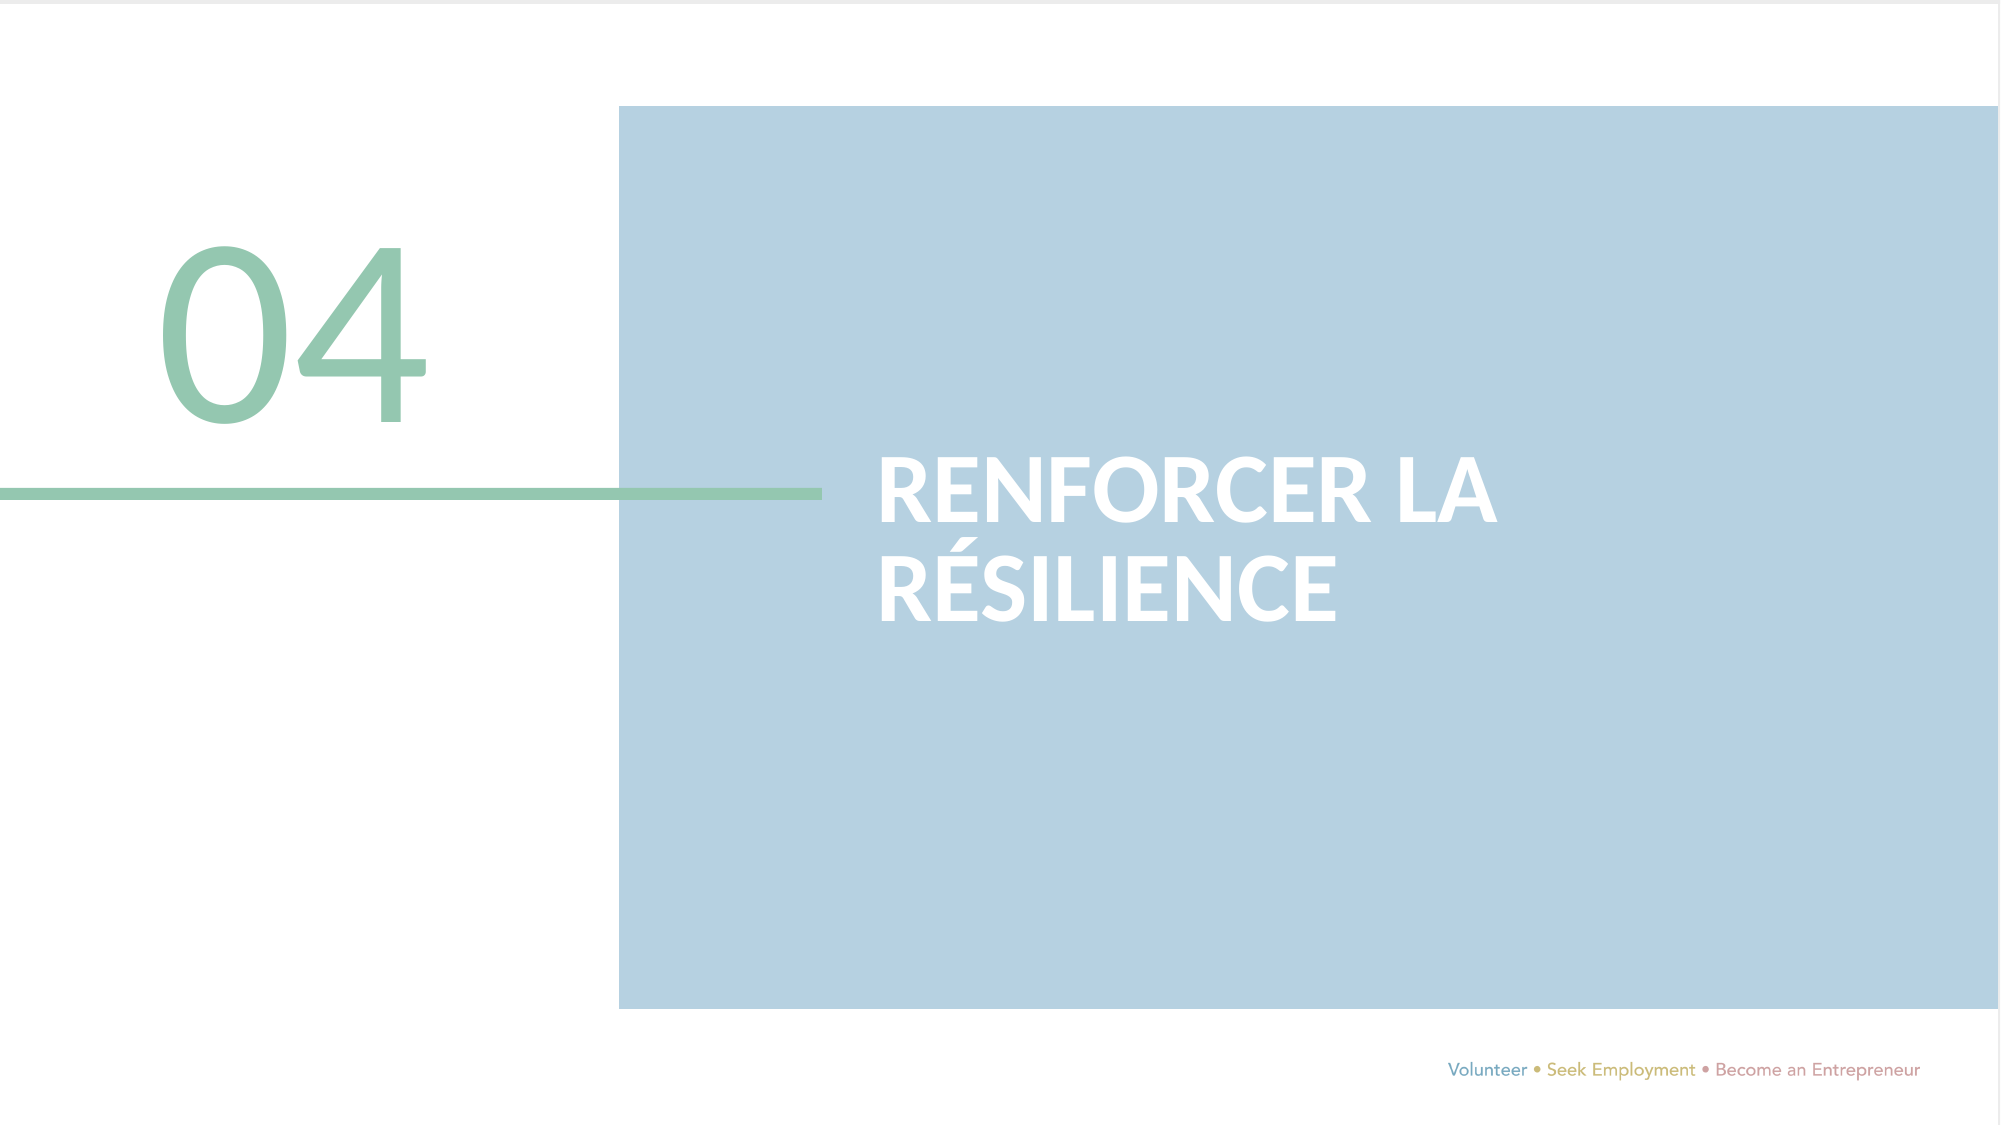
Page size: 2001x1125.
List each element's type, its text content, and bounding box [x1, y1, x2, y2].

picture [1418, 1046, 1971, 1103]
list 04 [141, 180, 481, 277]
list RENFORCER LA RÉSILIENCE [861, 435, 1870, 791]
